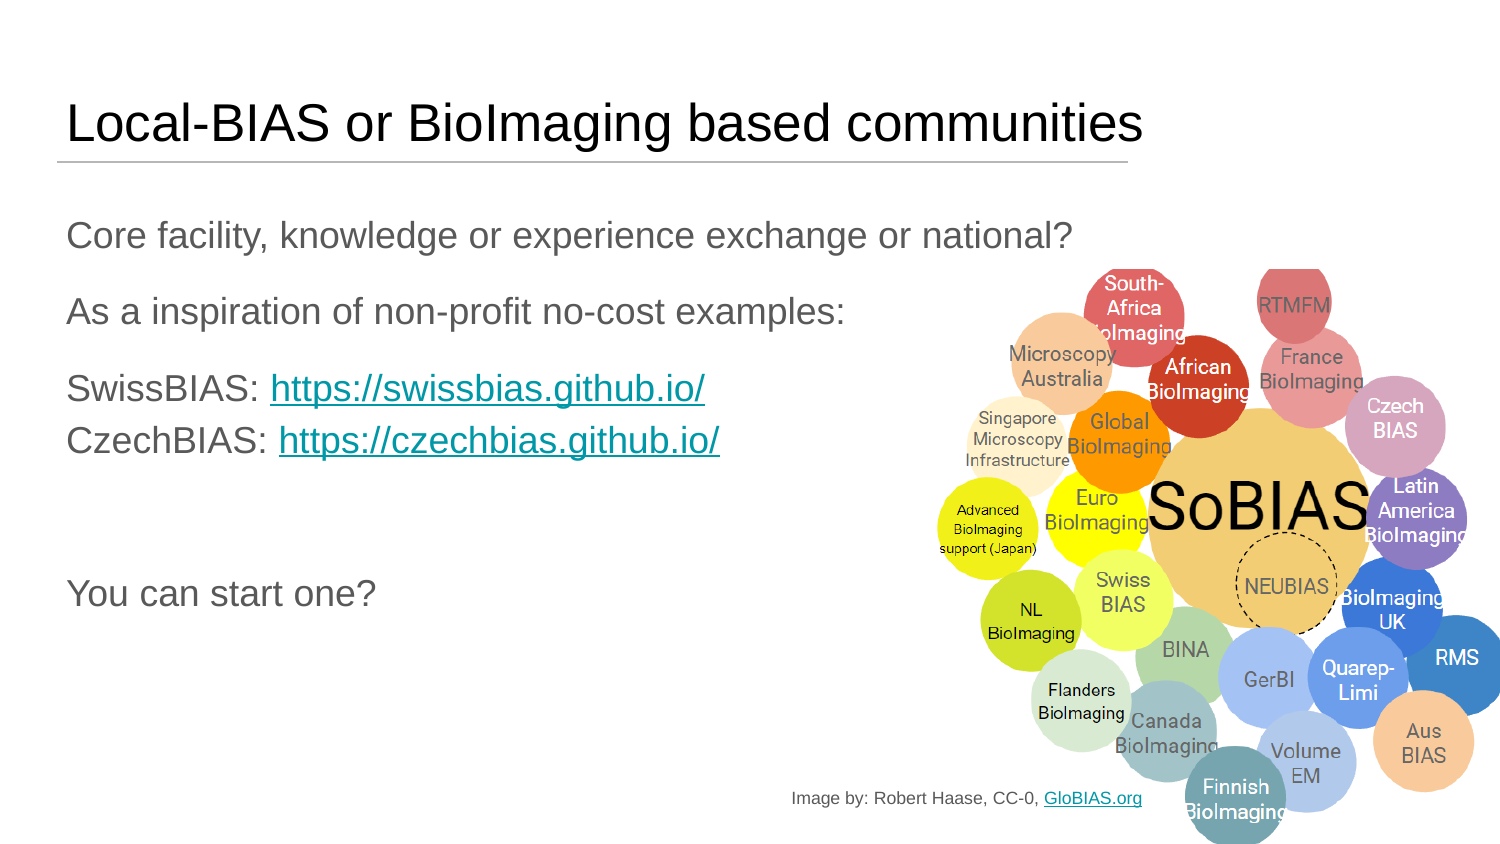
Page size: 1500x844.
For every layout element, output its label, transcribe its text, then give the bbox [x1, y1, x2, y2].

picture [934, 268, 1500, 844]
list Image by: Robert Haase, CC-0, GloBIAS.org [776, 769, 929, 825]
title Local-BIAS or BioImaging based communities [51, 72, 1449, 167]
list Core facility, knowledge or experience exchange or national? As a inspiration of non-profit no-cost examples: SwissBIAS: https://swissbias.github.io/ CzechBIAS: https://czechbias.github.io/ You can start one? [51, 189, 1449, 750]
